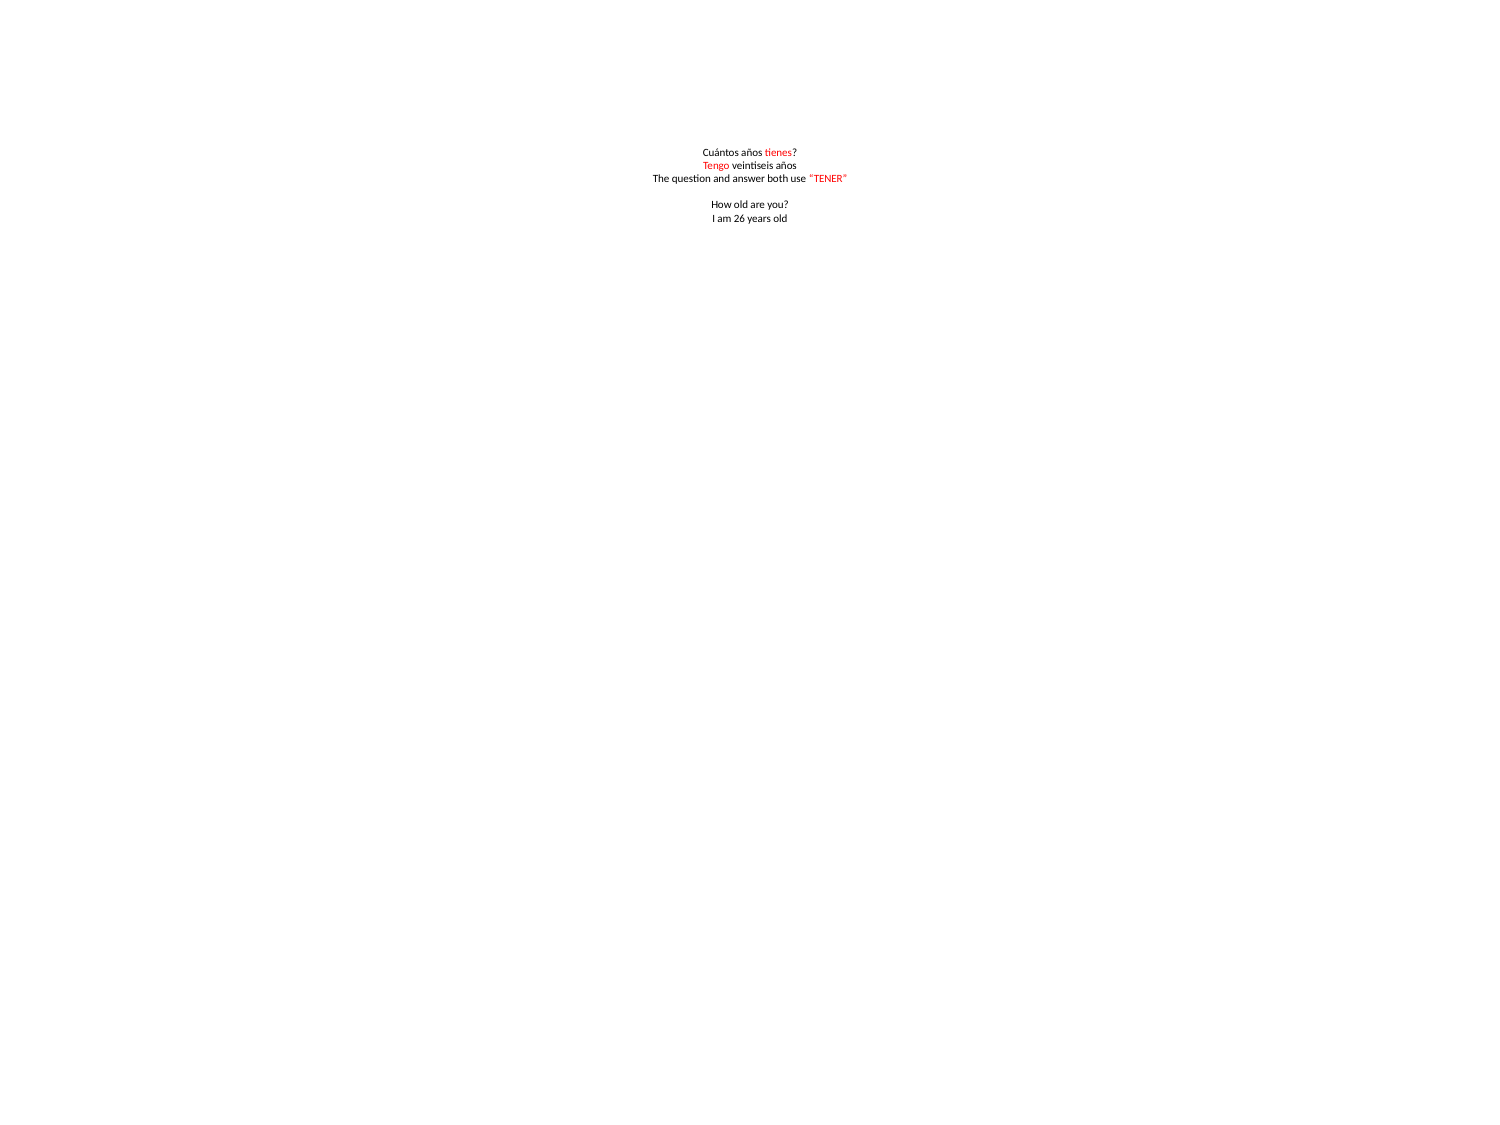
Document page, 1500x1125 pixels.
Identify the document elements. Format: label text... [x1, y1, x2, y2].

title Cuántos años tienes? Tengo veintiseis años The question and answer both use “TENER” How old are you? I am 26 years old [75, 45, 1425, 233]
